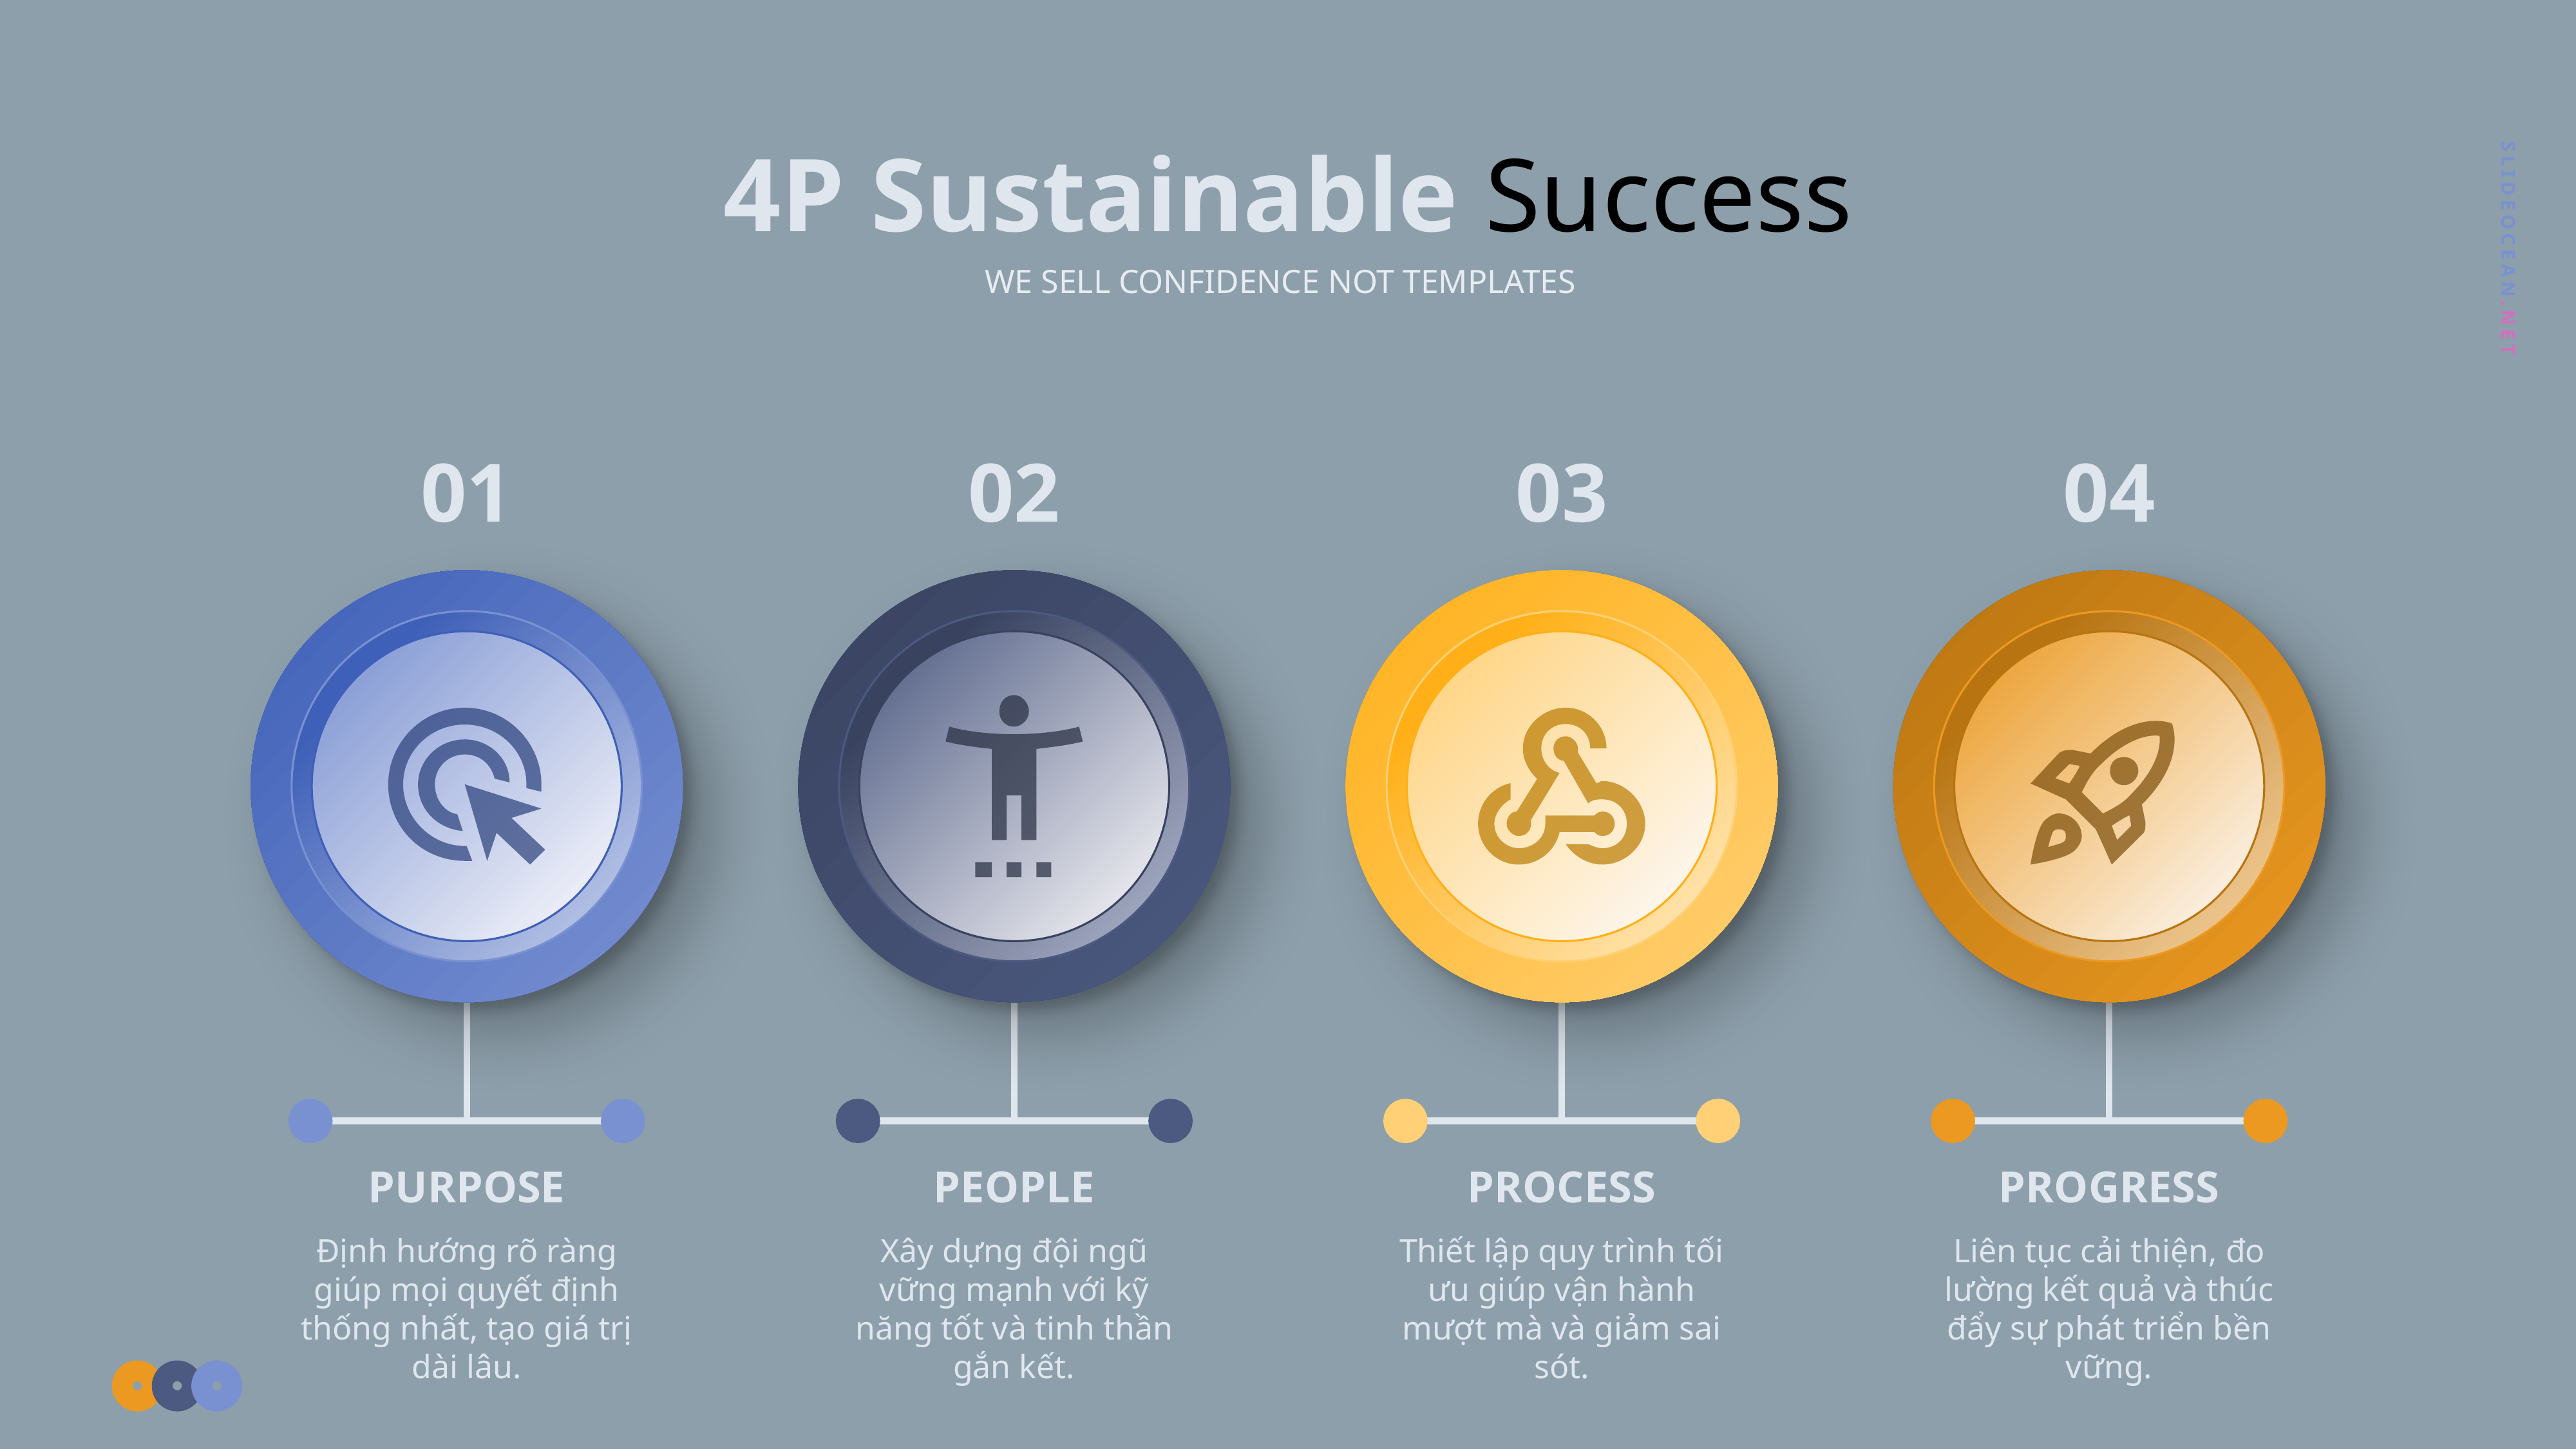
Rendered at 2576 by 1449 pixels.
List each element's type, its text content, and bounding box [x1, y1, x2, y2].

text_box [838, 1154, 1190, 1353]
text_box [1393, 1003, 1731, 1133]
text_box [291, 1154, 643, 1392]
text_box WE SELL CONFIDENCE NOT TEMPLATES [975, 256, 1586, 305]
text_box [298, 1003, 636, 1133]
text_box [797, 569, 1231, 1003]
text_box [1386, 1154, 1738, 1392]
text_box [1940, 1003, 2278, 1133]
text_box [1345, 569, 1778, 1003]
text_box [845, 1003, 1183, 1133]
text_box 03 [1387, 437, 1737, 544]
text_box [1933, 1154, 2285, 1392]
text_box 4P Sustainable Success [714, 126, 1862, 257]
text_box 04 [1934, 437, 2285, 544]
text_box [1893, 569, 2326, 1003]
text_box 01 [291, 437, 642, 544]
text_box 02 [838, 437, 1189, 544]
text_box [250, 569, 683, 1003]
